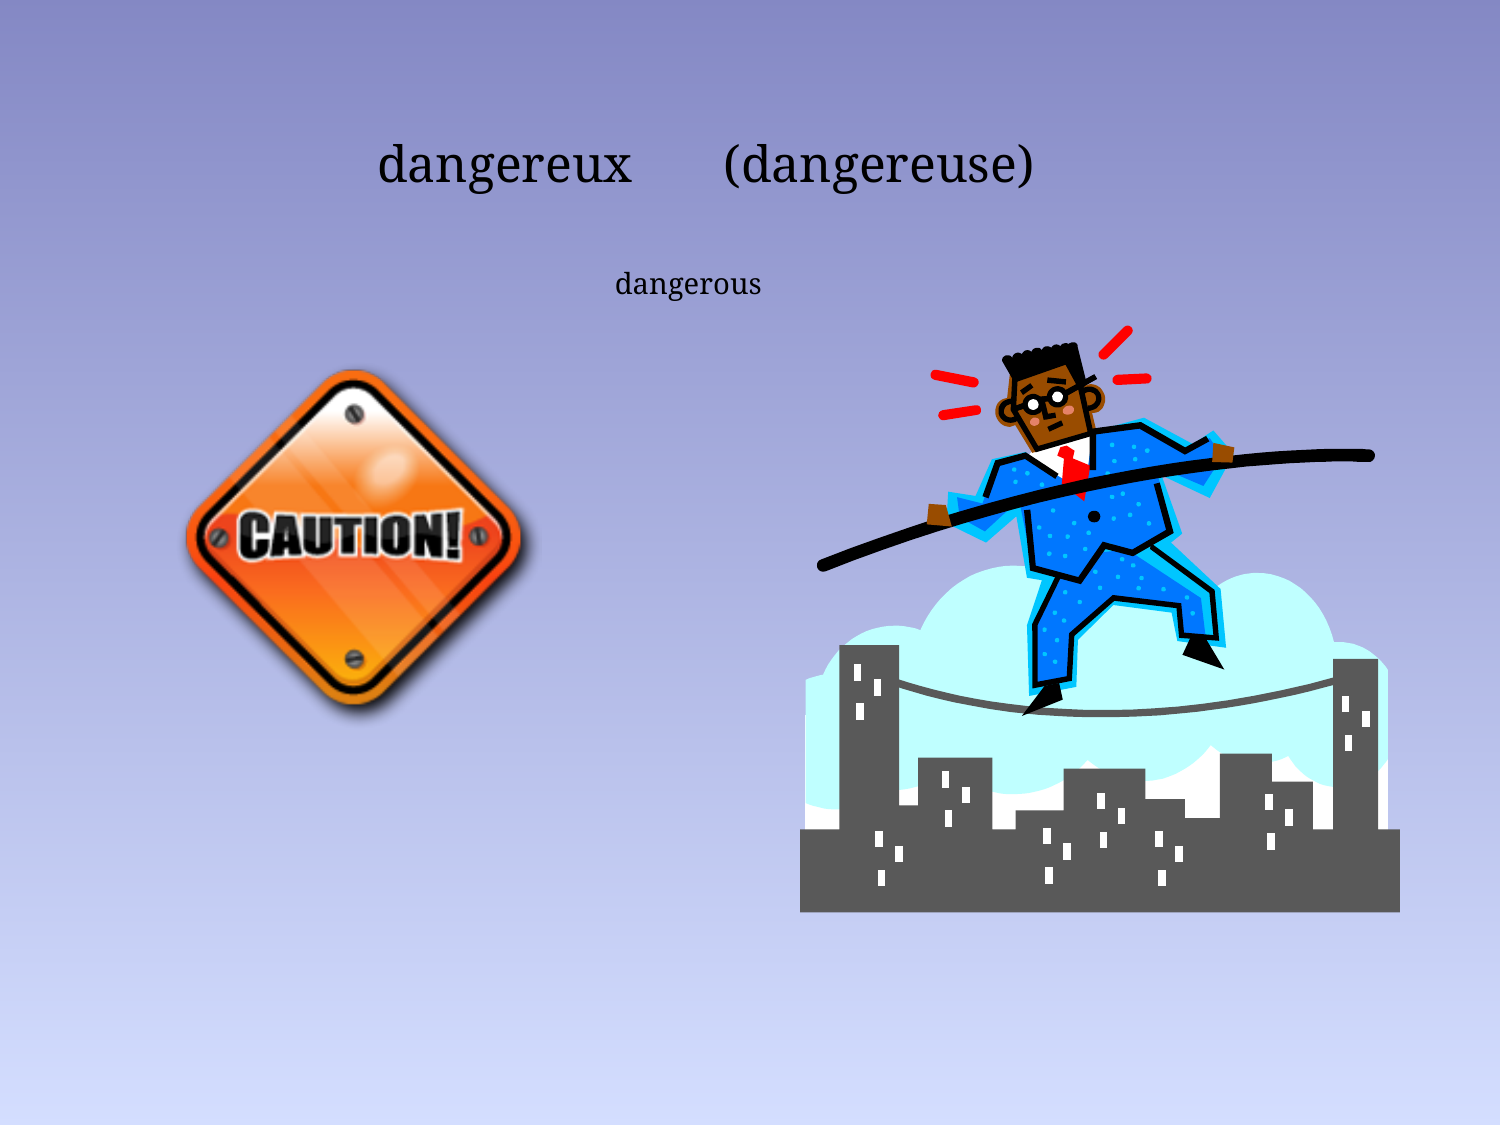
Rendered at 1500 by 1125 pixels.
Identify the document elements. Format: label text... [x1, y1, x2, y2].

picture [165, 356, 542, 733]
picture [799, 324, 1401, 913]
text_box dangereux (dangereuse) [362, 124, 1200, 200]
text_box [137, 112, 638, 173]
text_box dangerous [599, 249, 813, 310]
